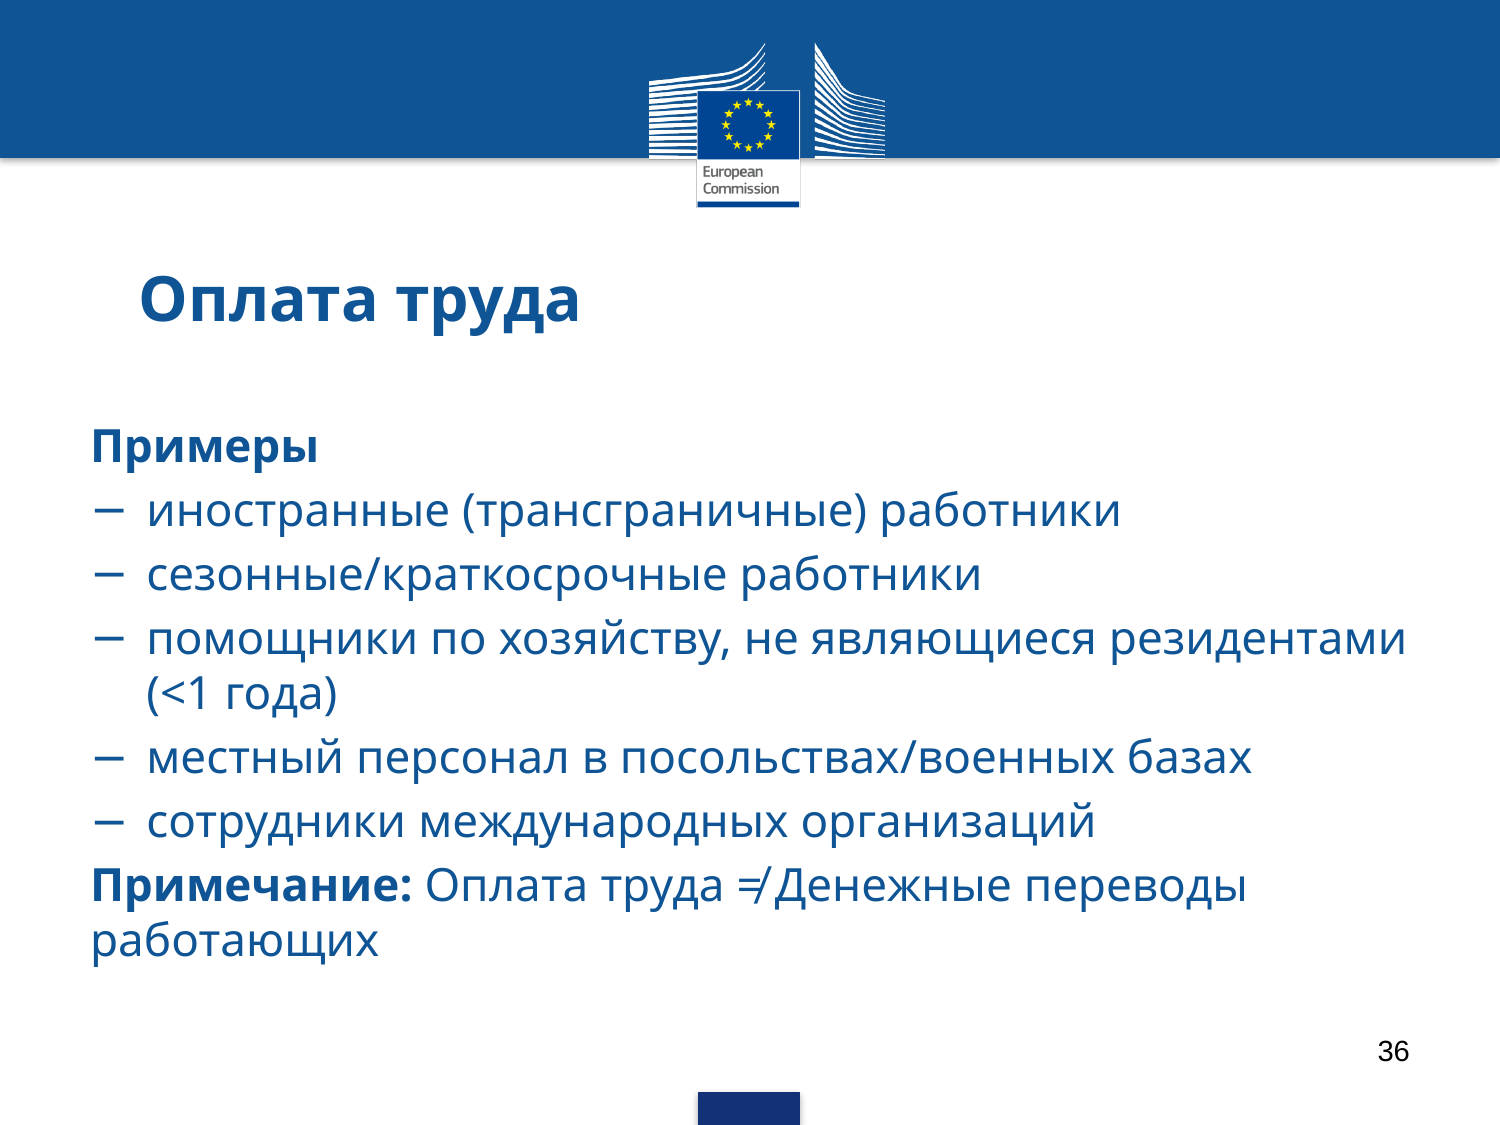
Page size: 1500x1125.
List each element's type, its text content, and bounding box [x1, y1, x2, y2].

picture [649, 42, 885, 208]
list Примеры иностранные (трансграничные) работники сезонные/краткосрочные работники помощники по хозяйству, не являющиеся резидентами (<1 года) местный персонал в посольствах/военных базах сотрудники международных организаций Примечание: Оплата труда ≠ Денежные переводы работающих [75, 408, 1425, 988]
title Оплата труда [64, 219, 1415, 374]
slide_number 36 [1074, 1024, 1425, 1103]
